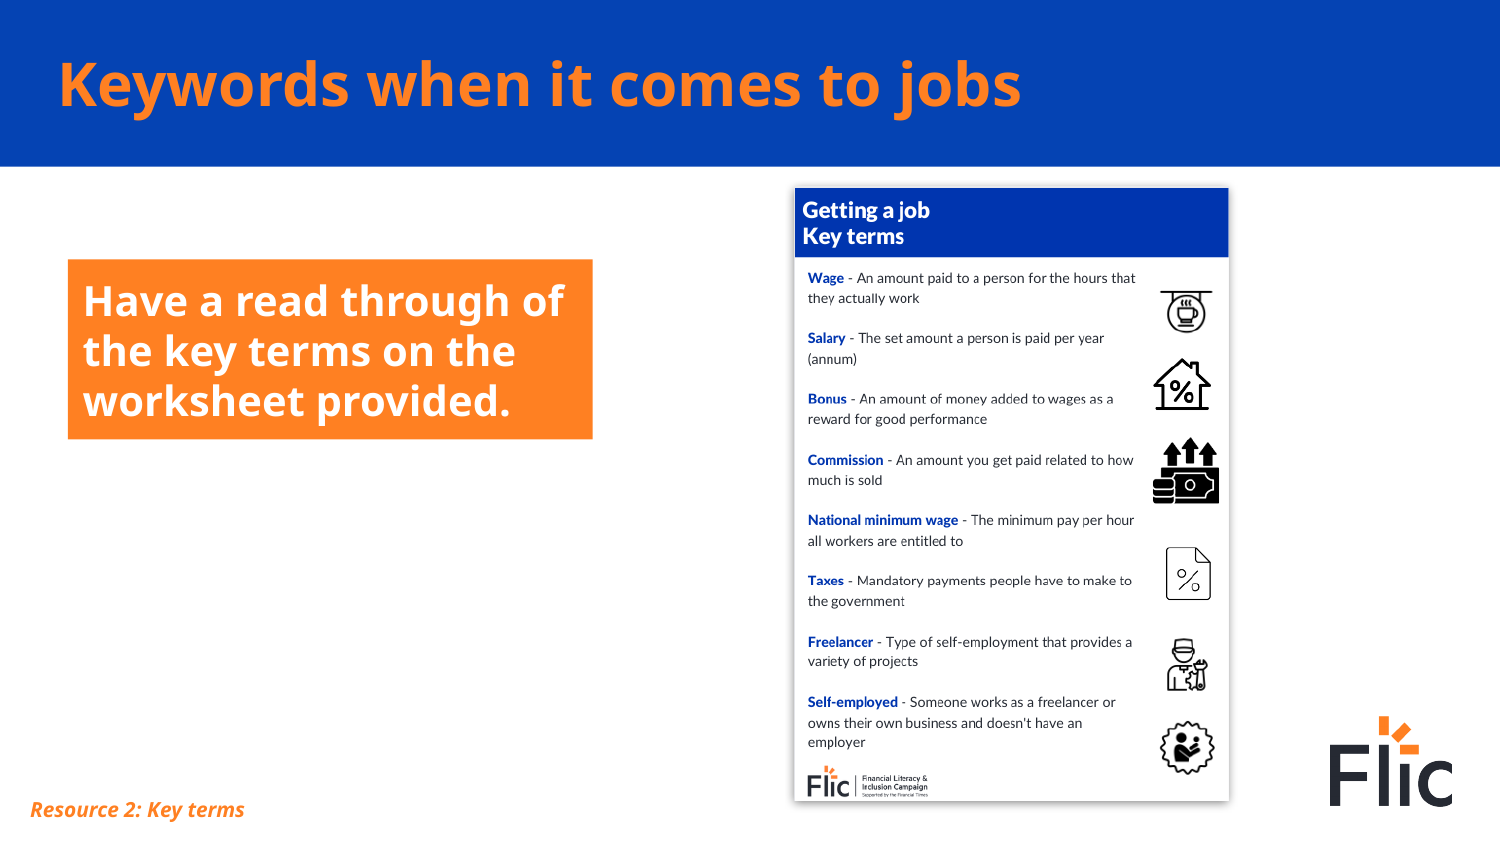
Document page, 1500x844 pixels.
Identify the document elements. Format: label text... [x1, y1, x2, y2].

picture [794, 186, 1229, 801]
text_box Resource 2: Key terms [15, 778, 606, 837]
title Keywords when it comes to jobs [42, 39, 1311, 125]
text_box Have a read through of the key terms on the worksheet provided. [67, 259, 593, 440]
picture [1330, 716, 1452, 807]
